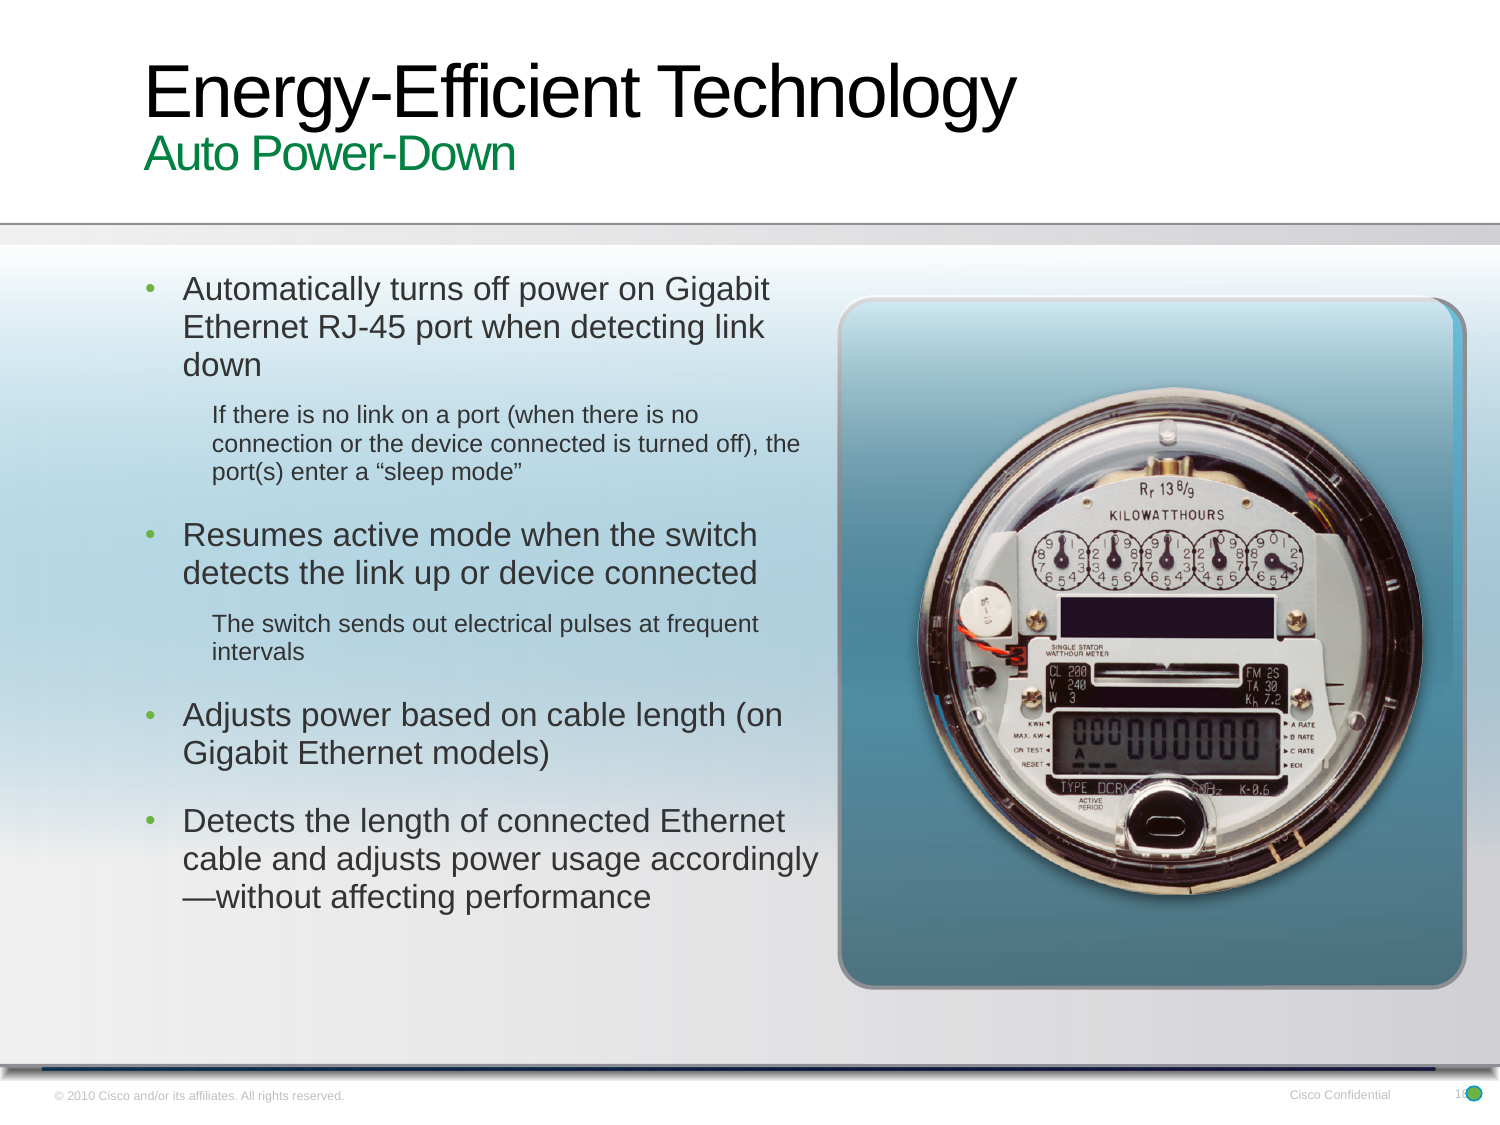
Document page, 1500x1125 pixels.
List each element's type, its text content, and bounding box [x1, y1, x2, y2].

title Energy-Efficient Technology Auto Power-Down [130, 50, 1350, 188]
text_box [1466, 1090, 1482, 1101]
picture [917, 387, 1423, 895]
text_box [837, 295, 1466, 988]
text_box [0, 223, 1500, 1081]
